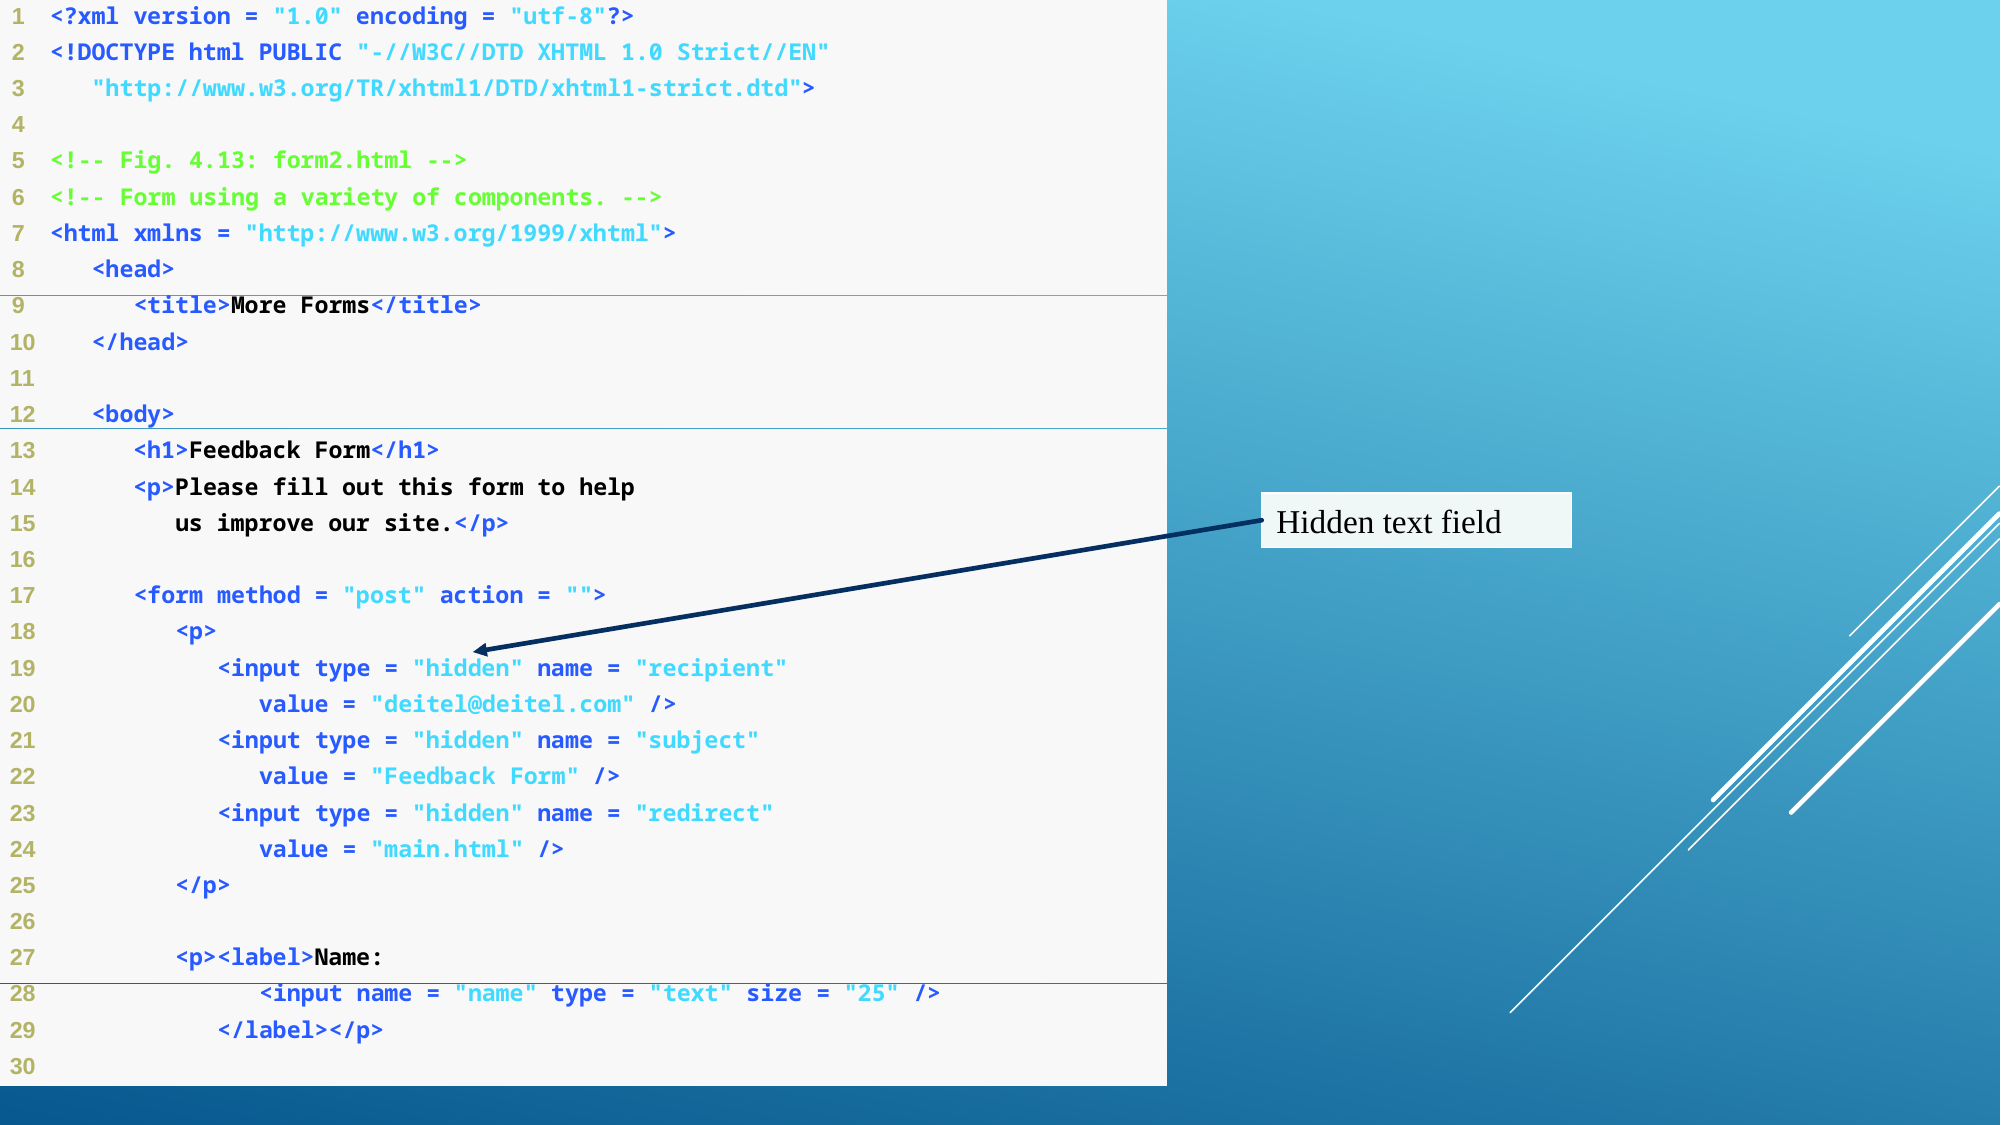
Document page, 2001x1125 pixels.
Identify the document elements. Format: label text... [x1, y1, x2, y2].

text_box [0, 0, 1184, 1116]
text_box Hidden text field [1261, 492, 1572, 548]
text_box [472, 520, 1262, 653]
